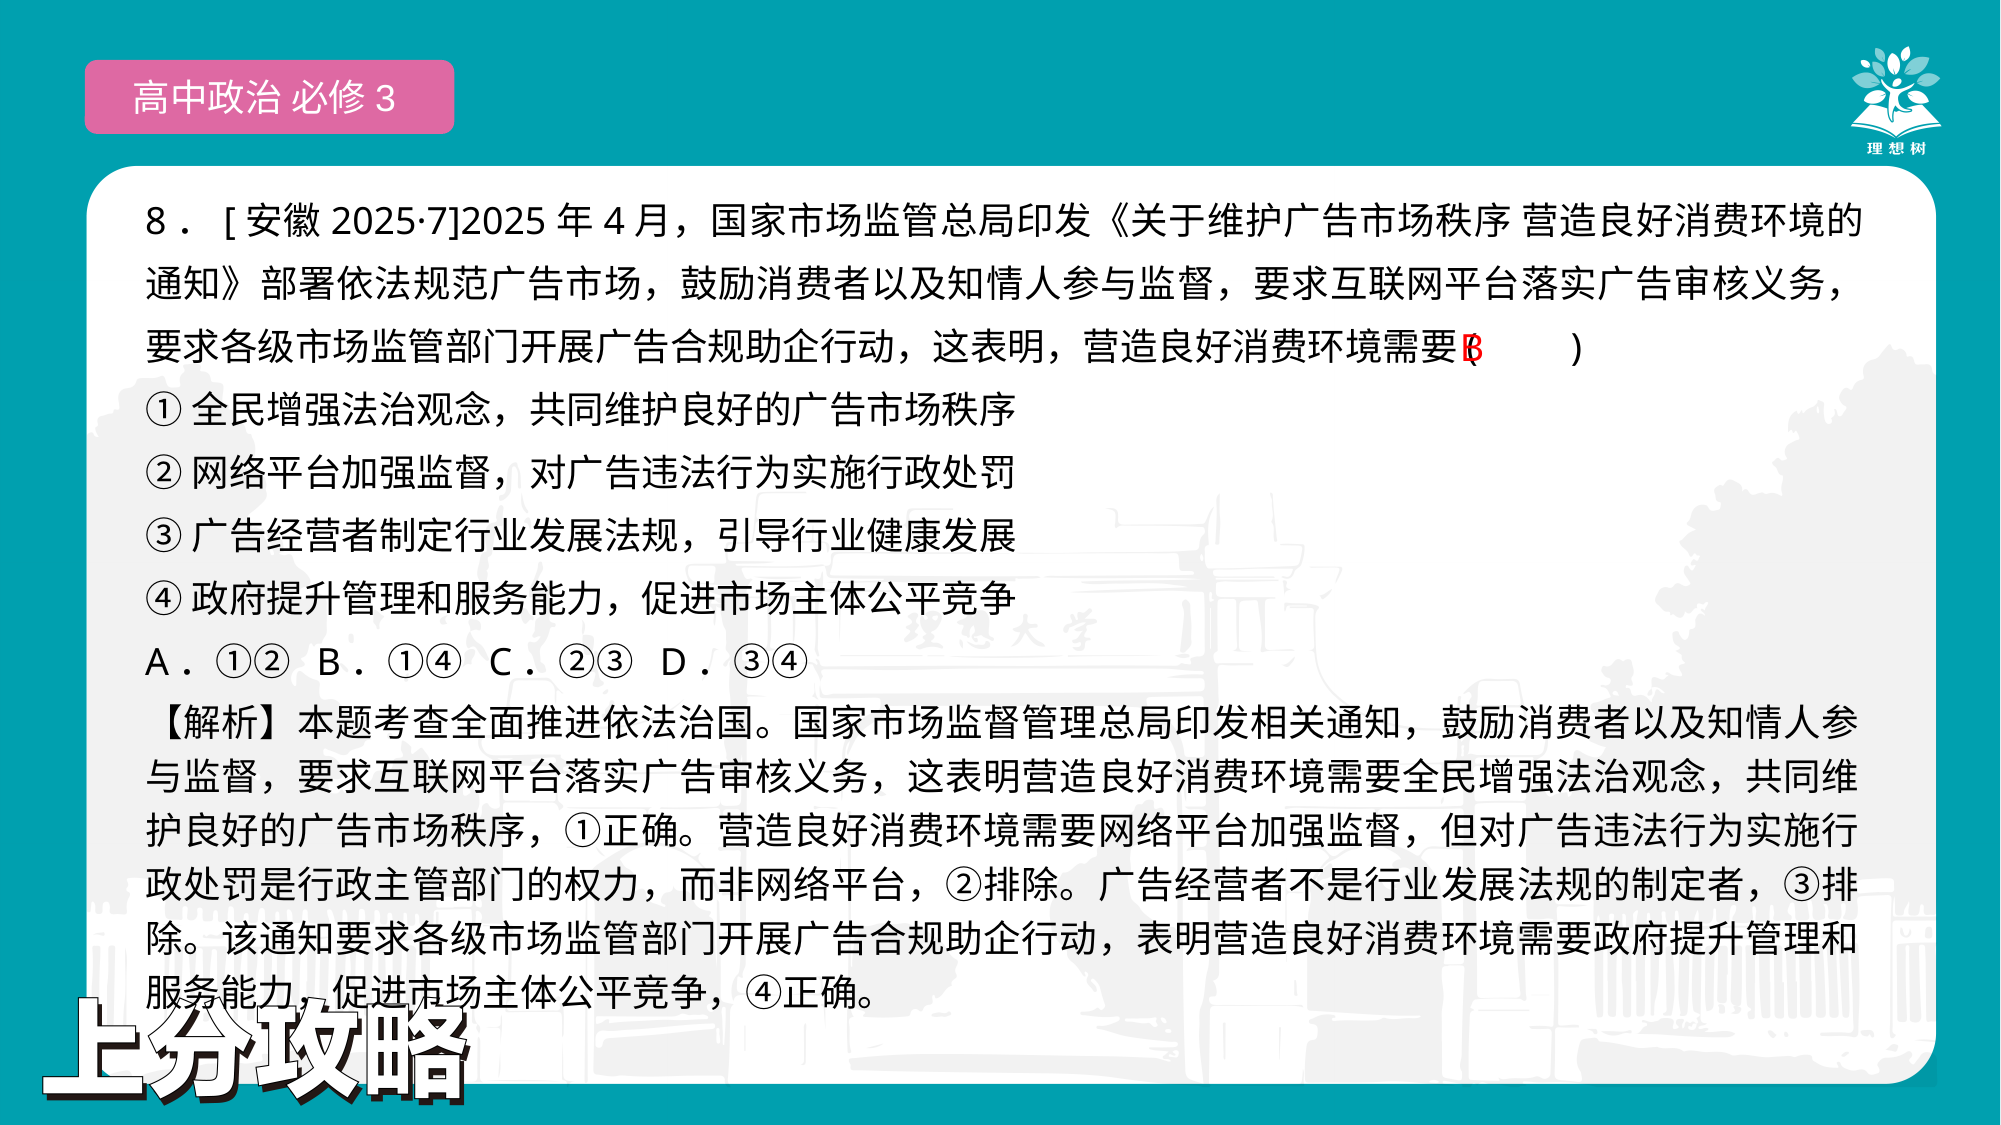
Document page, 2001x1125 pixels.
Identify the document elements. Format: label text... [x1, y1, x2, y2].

text_box 【解析】本题考查全面推进依法治国。国家市场监督管理总局印发相关通知，鼓励消费者以及知情人参与监督，要求互联网平台落实广告审核义务，这表明营造良好消费环境需要全民增强法治观念，共同维护良好的广告市场秩序，①正确。营造良好消费环境需要网络平台加强监督，但对广告违法行为实施行政处罚是行政主管部门的权力，而非网络平台，②排除。广告经营者不是行业发展法规的制定者，③排除。该通知要求各级市场监管部门开展广告合规助企行动，表明营造良好消费环境需要政府提升管理和服务能力，促进市场主体公平竞争，④正确。 [130, 682, 1875, 1022]
picture [0, 0, 2001, 1125]
text_box 高中政治 必修3 [83, 58, 456, 135]
text_box B [1435, 294, 1552, 377]
text_box 8．[安徽2025·7]2025年4月，国家市场监管总局印发《关于维护广告市场秩序 营造良好消费环境的通知》部署依法规范广告市场，鼓励消费者以及知情人参与监督，要求互联网平台落实广告审核义务，要求各级市场监管部门开展广告合规助企行动，这表明，营造良好消费环境需要( ) ①全民增强法治观念，共同维护良好的广告市场秩序 ②网络平台加强监督，对广告违法行为实施行政处罚 ③广告经营者制定行业发展法规，引导行业健康发展 ④政府提升管理和服务能力，促进市场主体公平竞争 A．①② B．①④ C．②③ D．③④ [130, 172, 1880, 691]
